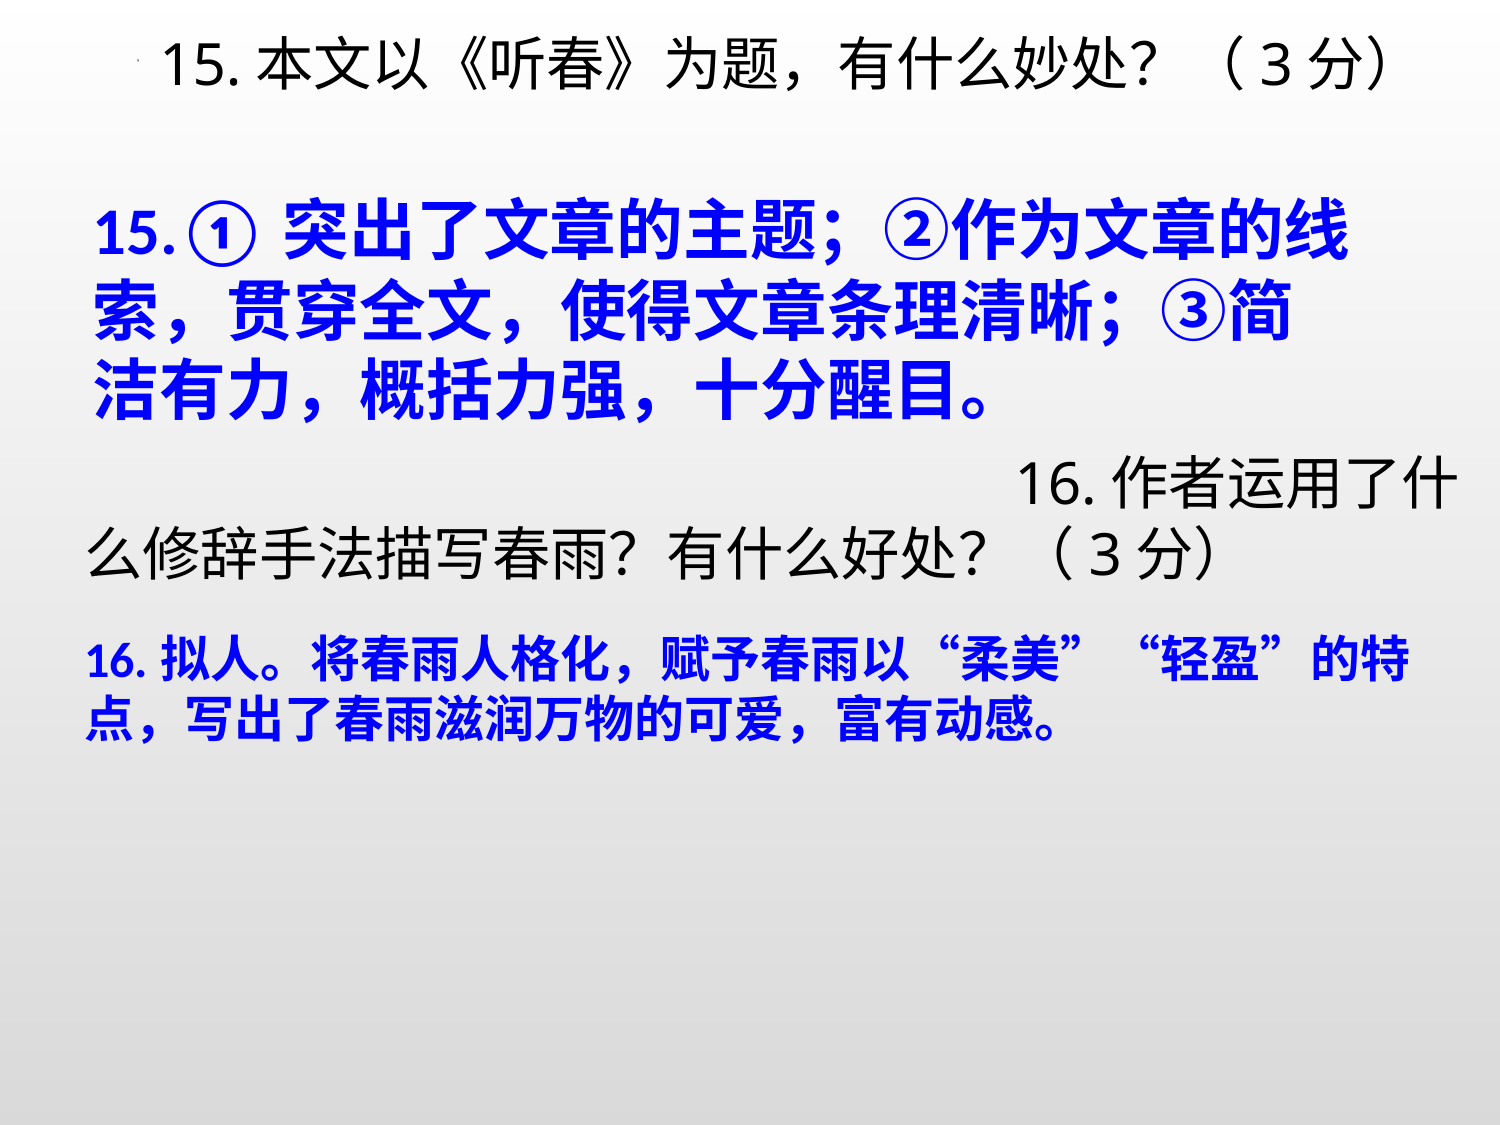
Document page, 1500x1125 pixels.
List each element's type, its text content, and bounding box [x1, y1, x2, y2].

text_box 16.拟人。将春雨人格化，赋予春雨以“柔美”“轻盈”的特点，写出了春雨滋润万物的可爱，富有动感。 [69, 620, 1429, 756]
text_box 15.①突出了文章的主题；②作为文章的线索，贯穿全文，使得文章条理清晰；③简洁有力，概括力强，十分醒目。 [78, 181, 1370, 436]
text_box 15.本文以《听春》为题，有什么妙处？（3分） 16.作者运用了什么修辞手法描写春雨？有什么好处？（3分） [69, 19, 1479, 594]
